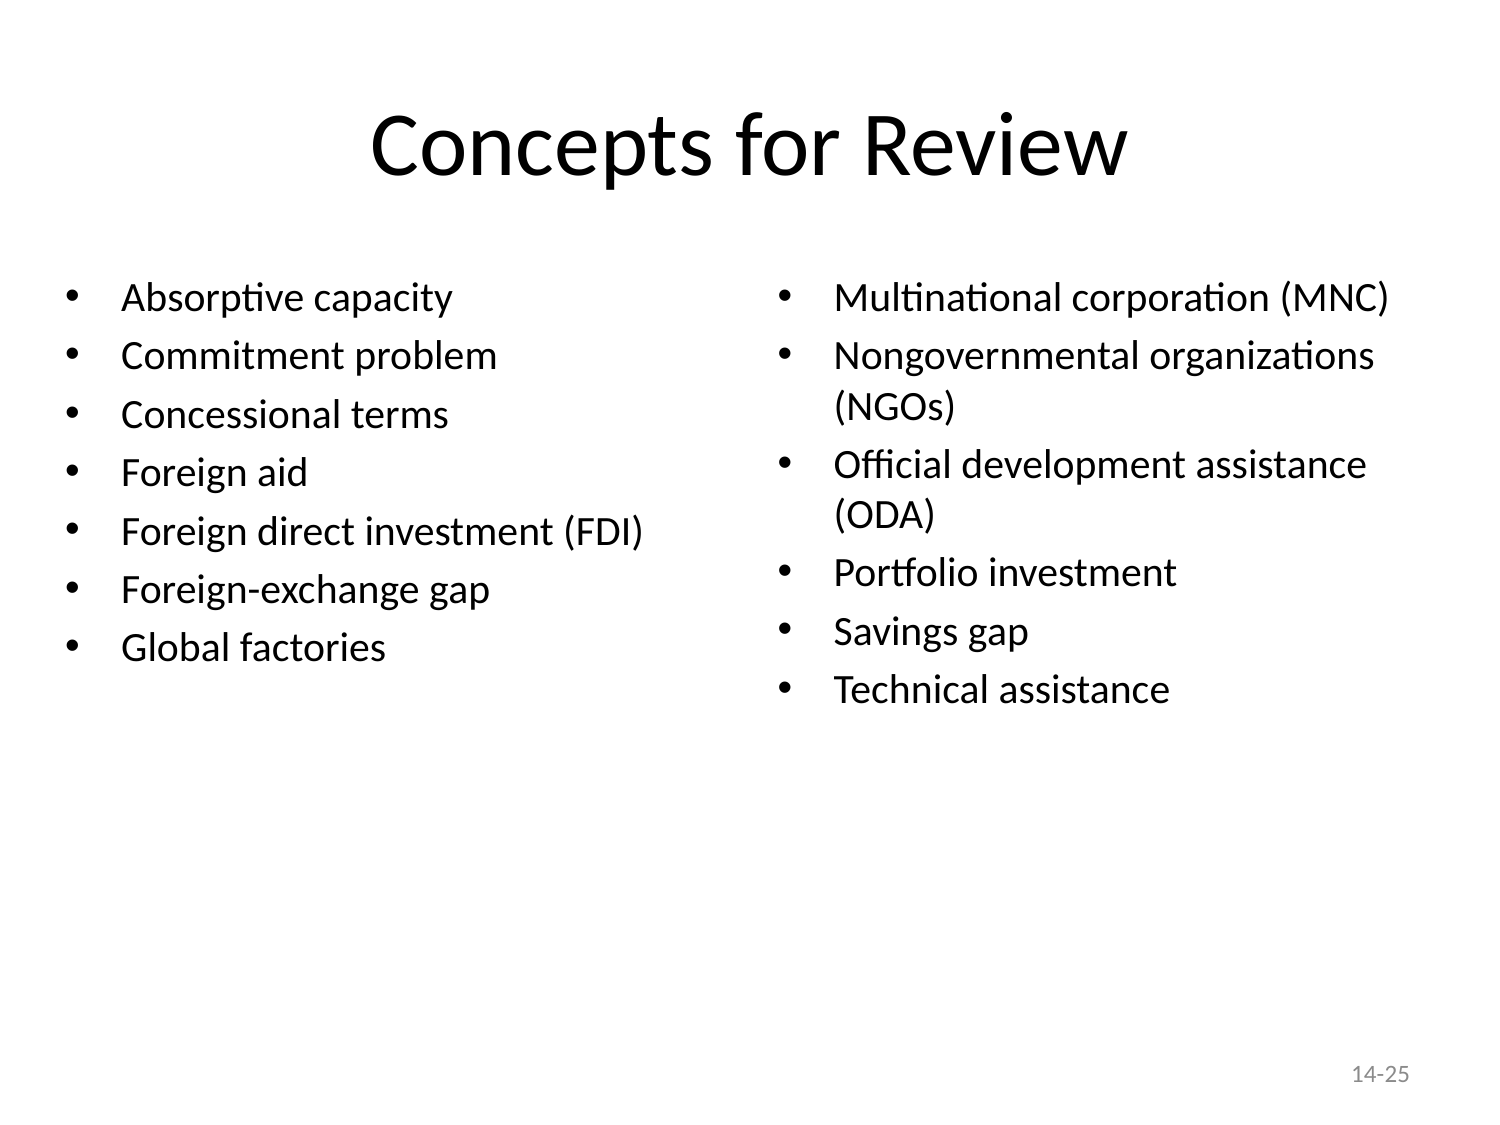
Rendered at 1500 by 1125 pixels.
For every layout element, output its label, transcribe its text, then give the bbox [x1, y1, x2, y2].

list Absorptive capacity Commitment problem Concessional terms Foreign aid Foreign direct investment (FDI) Foreign-exchange gap Global factories [50, 262, 719, 1013]
list Multinational corporation (MNC) Nongovernmental organizations (NGOs) Official development assistance (ODA) Portfolio investment Savings gap Technical assistance [762, 262, 1450, 988]
slide_number 14-25 [1074, 1042, 1425, 1103]
title Concepts for Review [75, 45, 1425, 233]
